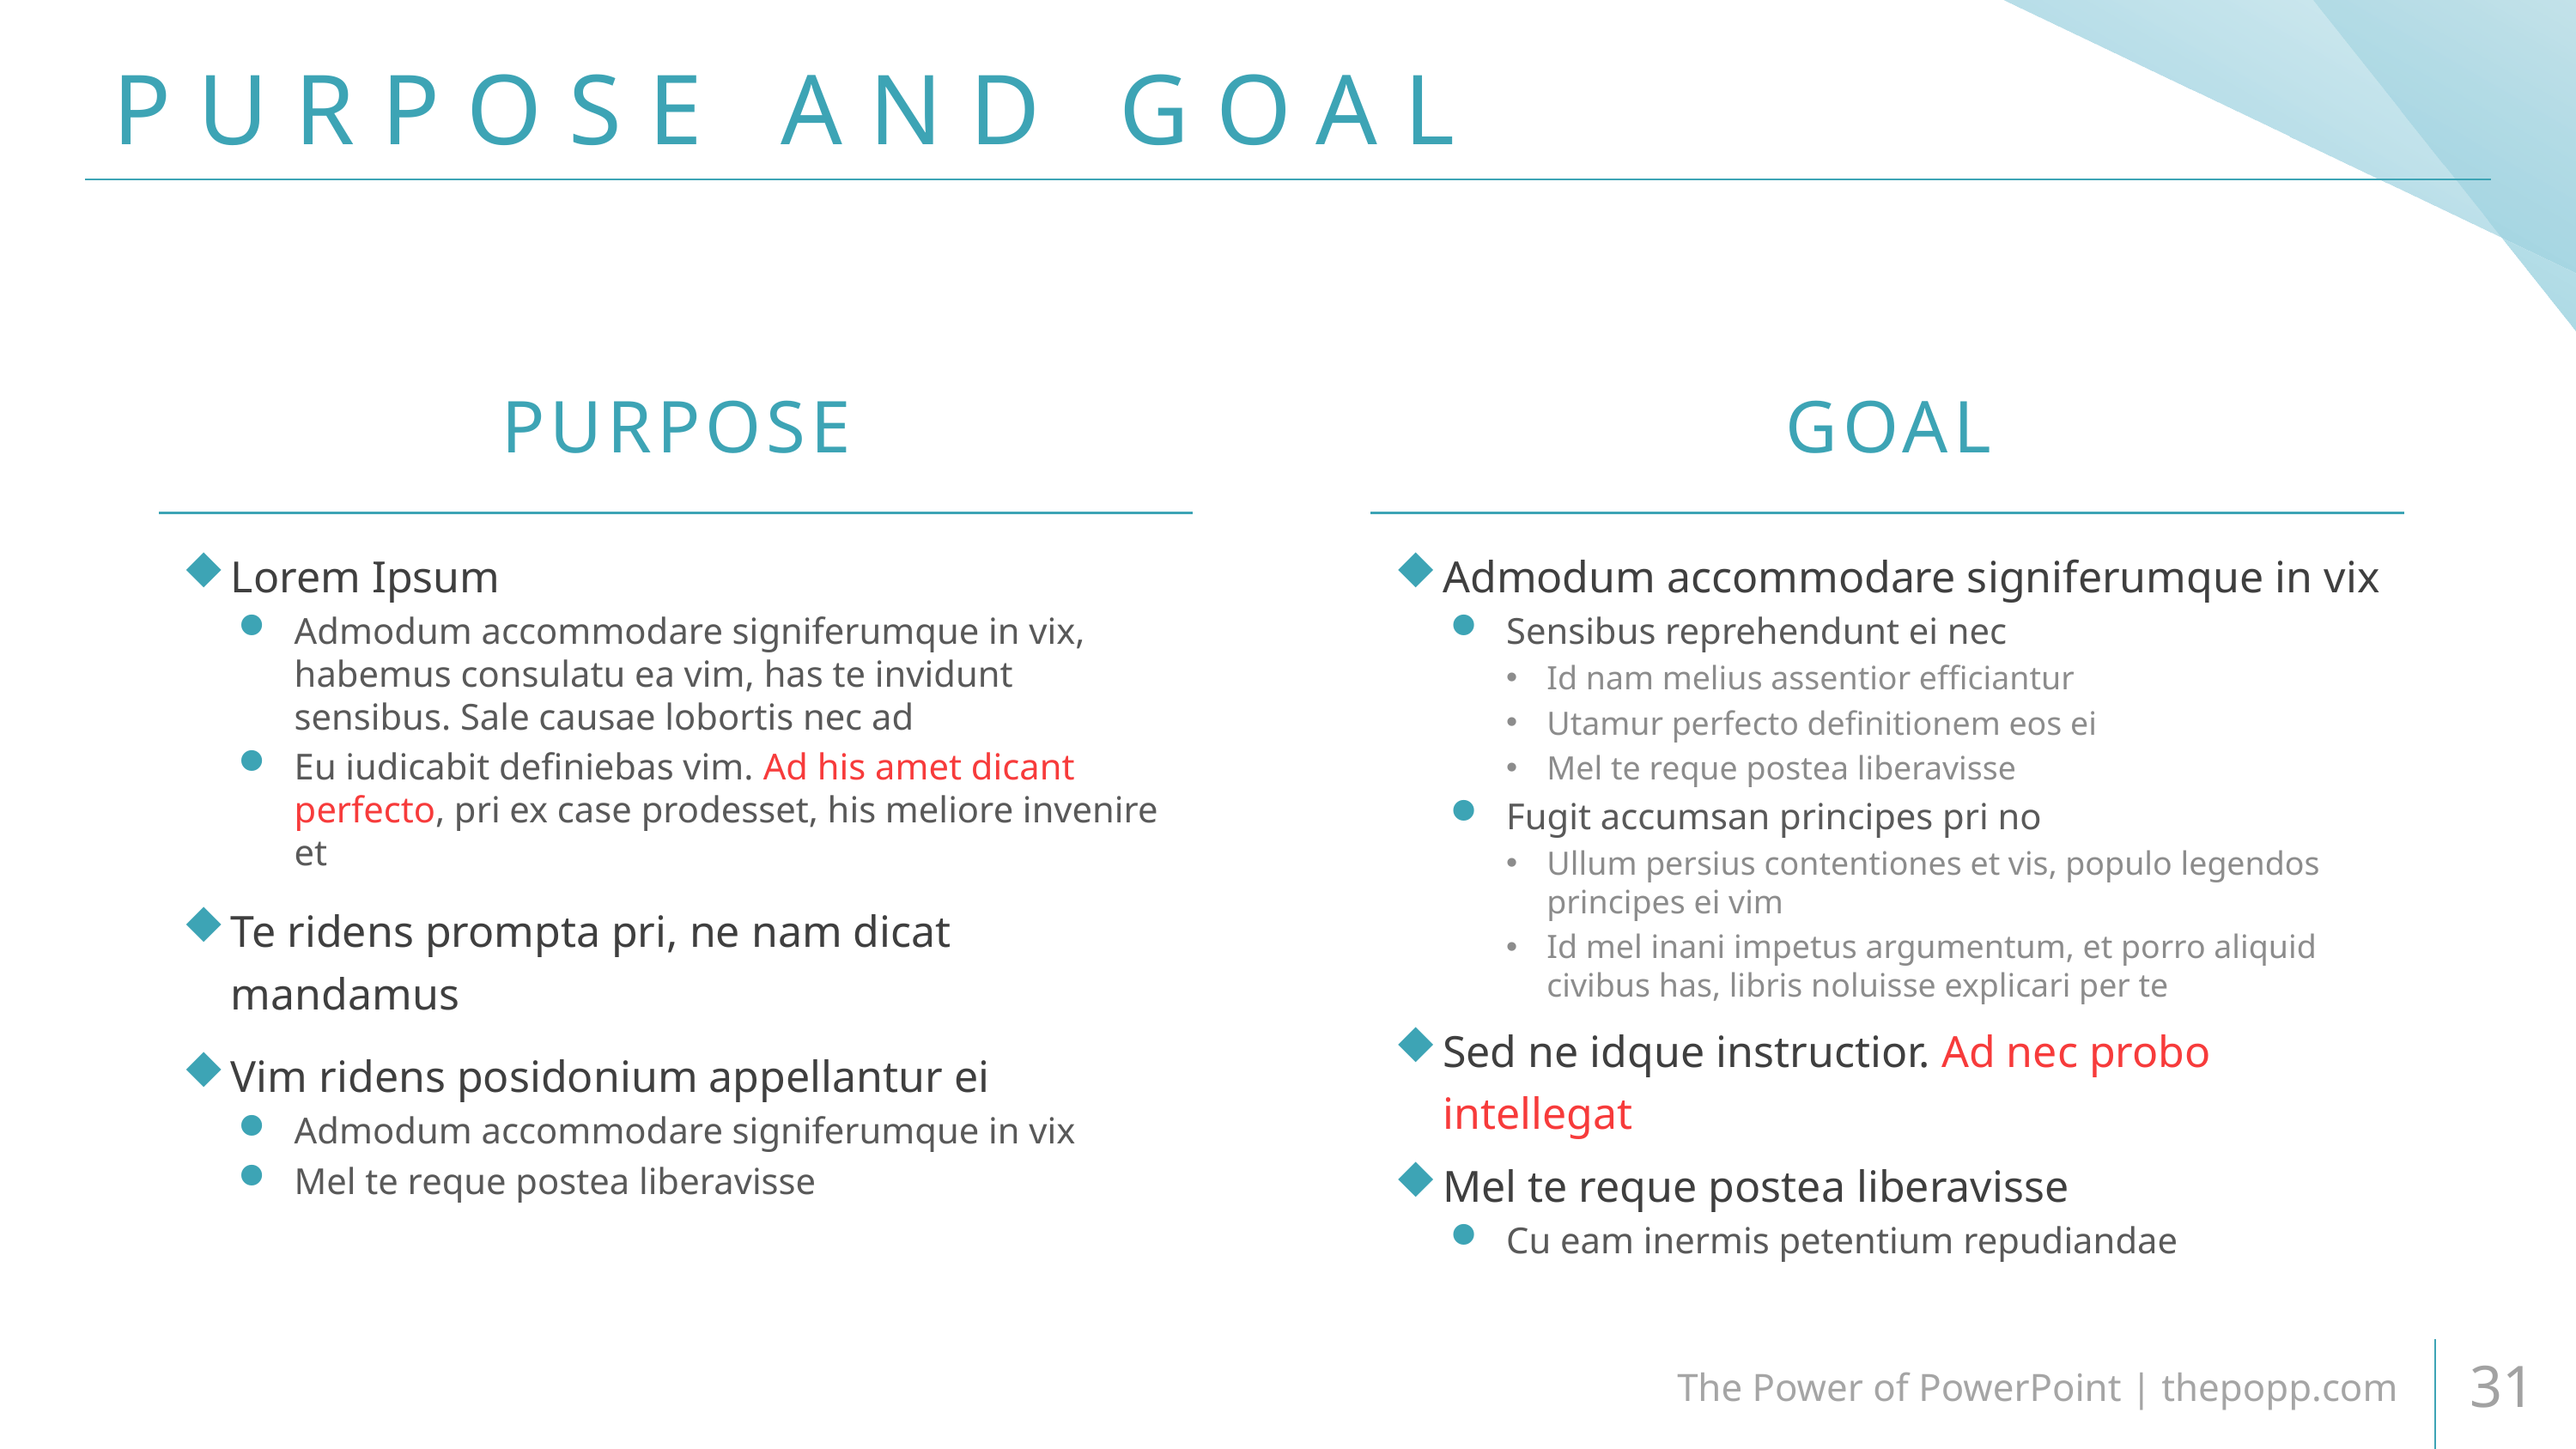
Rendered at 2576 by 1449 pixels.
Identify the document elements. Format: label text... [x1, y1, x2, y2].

slide_number 31 [2446, 1350, 2575, 1428]
list Lorem Ipsum Admodum accommodare signiferumque in vix, habemus consulatu ea vim, has te invidunt sensibus. Sale causae lobortis nec ad Eu iudicabit definiebas vim. Ad his amet dicant perfecto, pri ex case prodesset, his meliore invenire et Te ridens prompta pri, ne nam dicat mandamus Vim ridens posidonium appellantur ei Admodum accommodare signiferumque in vix Mel te reque postea liberavisse [159, 527, 1193, 1270]
list GOAL [1372, 274, 2404, 480]
title PURPOSE AND GOAL [89, 27, 2448, 186]
footer The Power of PowerPoint | thepopp.com [1326, 1350, 2421, 1428]
list Admodum accommodare signiferumque in vix Sensibus reprehendunt ei nec Id nam melius assentior efficiantur Utamur perfecto definitionem eos ei Mel te reque postea liberavisse Fugit accumsan principes pri no Ullum persius contentiones et vis, populo legendos principes ei vim Id mel inani impetus argumentum, et porro aliquid civibus has, libris noluisse explicari per te Sed ne idque instructior. Ad nec probo intellegat Mel te reque postea liberavisse Cu eam inermis petentium repudiandae [1371, 527, 2404, 1270]
list PURPOSE [161, 274, 1193, 480]
